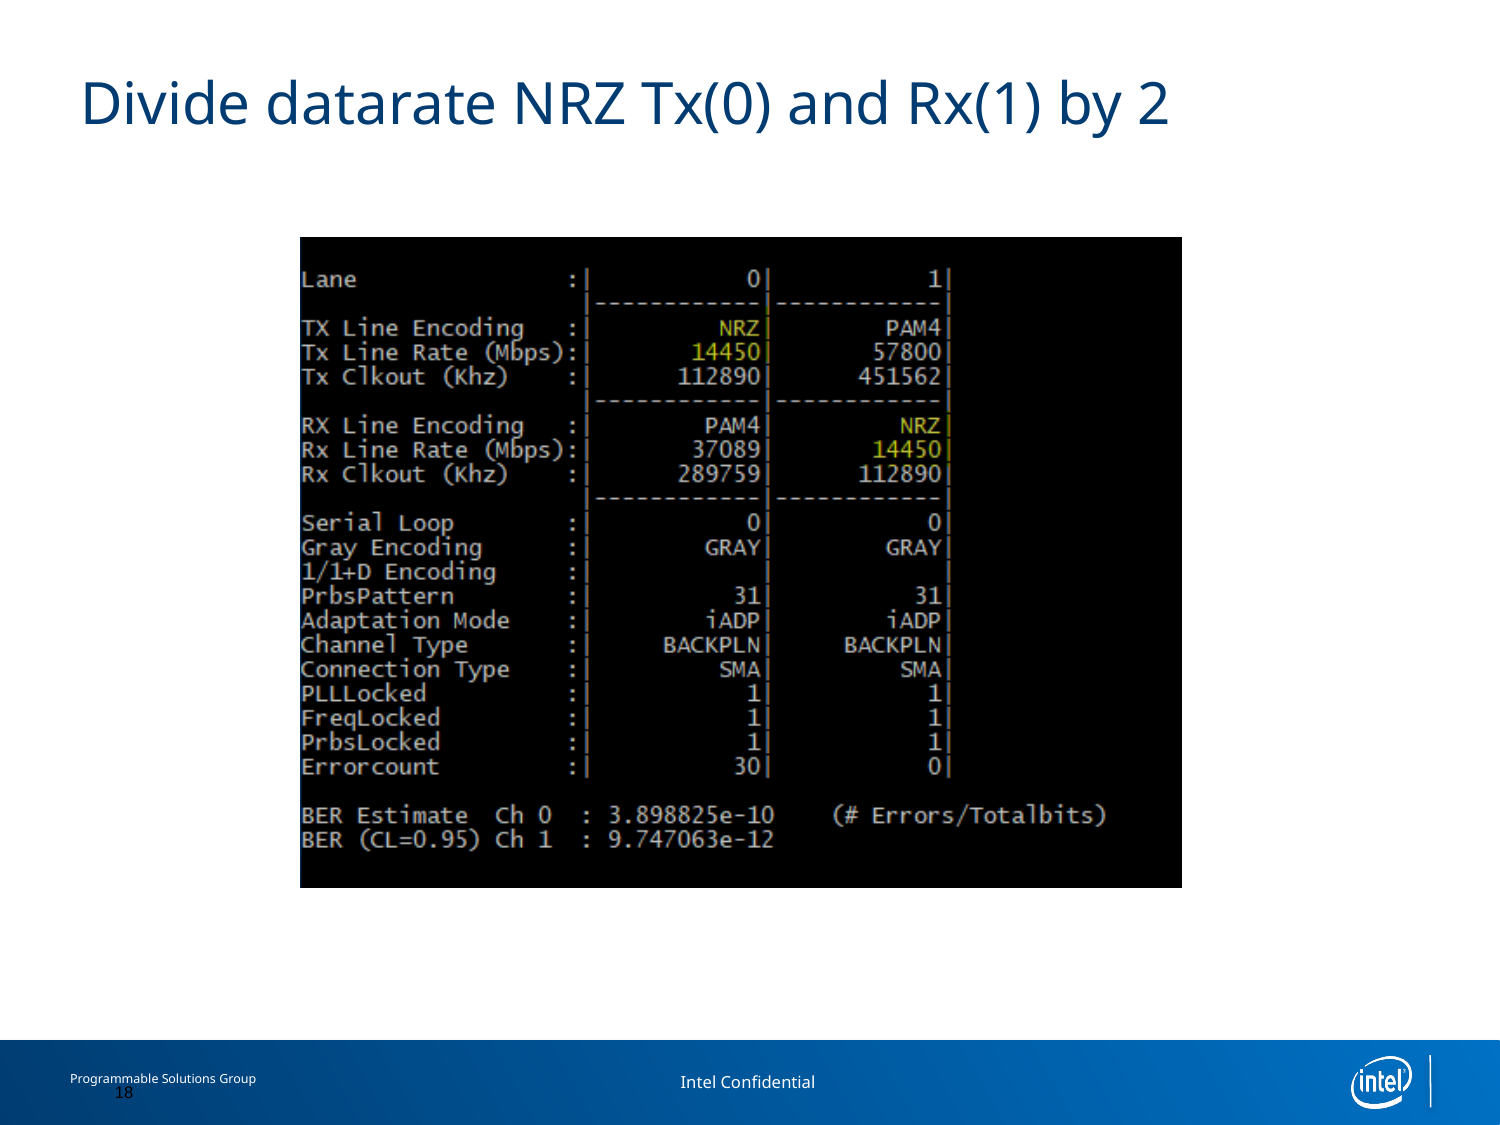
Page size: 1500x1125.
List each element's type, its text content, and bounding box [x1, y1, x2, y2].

picture [1351, 1056, 1412, 1109]
slide_number 18 [19, 1069, 134, 1116]
picture [299, 237, 1182, 888]
title Divide datarate NRZ Tx(0) and Rx(1) by 2 [80, 65, 1400, 194]
